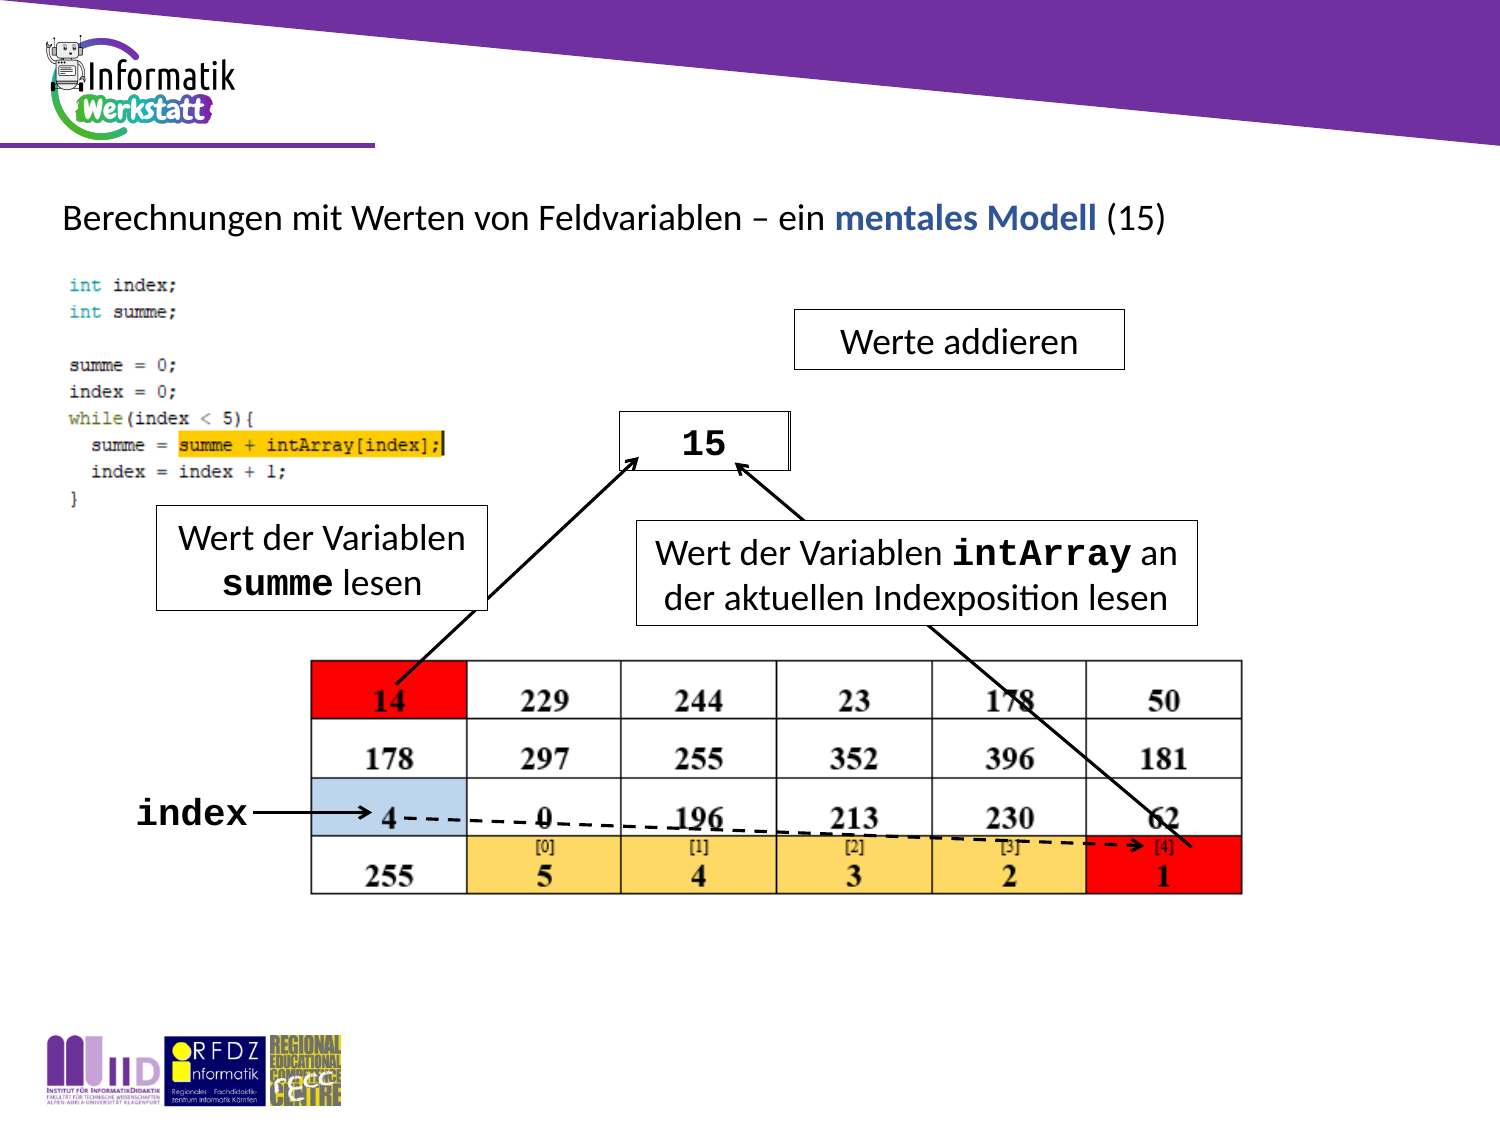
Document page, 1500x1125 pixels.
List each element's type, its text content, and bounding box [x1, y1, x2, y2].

text_box Berechnungen mit Werten von Feldvariablen – ein mentales Modell (15) [47, 185, 1252, 245]
picture [46, 1032, 341, 1113]
text_box index [120, 780, 270, 841]
picture [46, 35, 235, 140]
picture [66, 271, 462, 518]
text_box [620, 309, 1125, 462]
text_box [404, 817, 1145, 846]
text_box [636, 462, 1198, 848]
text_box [156, 456, 639, 685]
picture [303, 654, 1249, 901]
